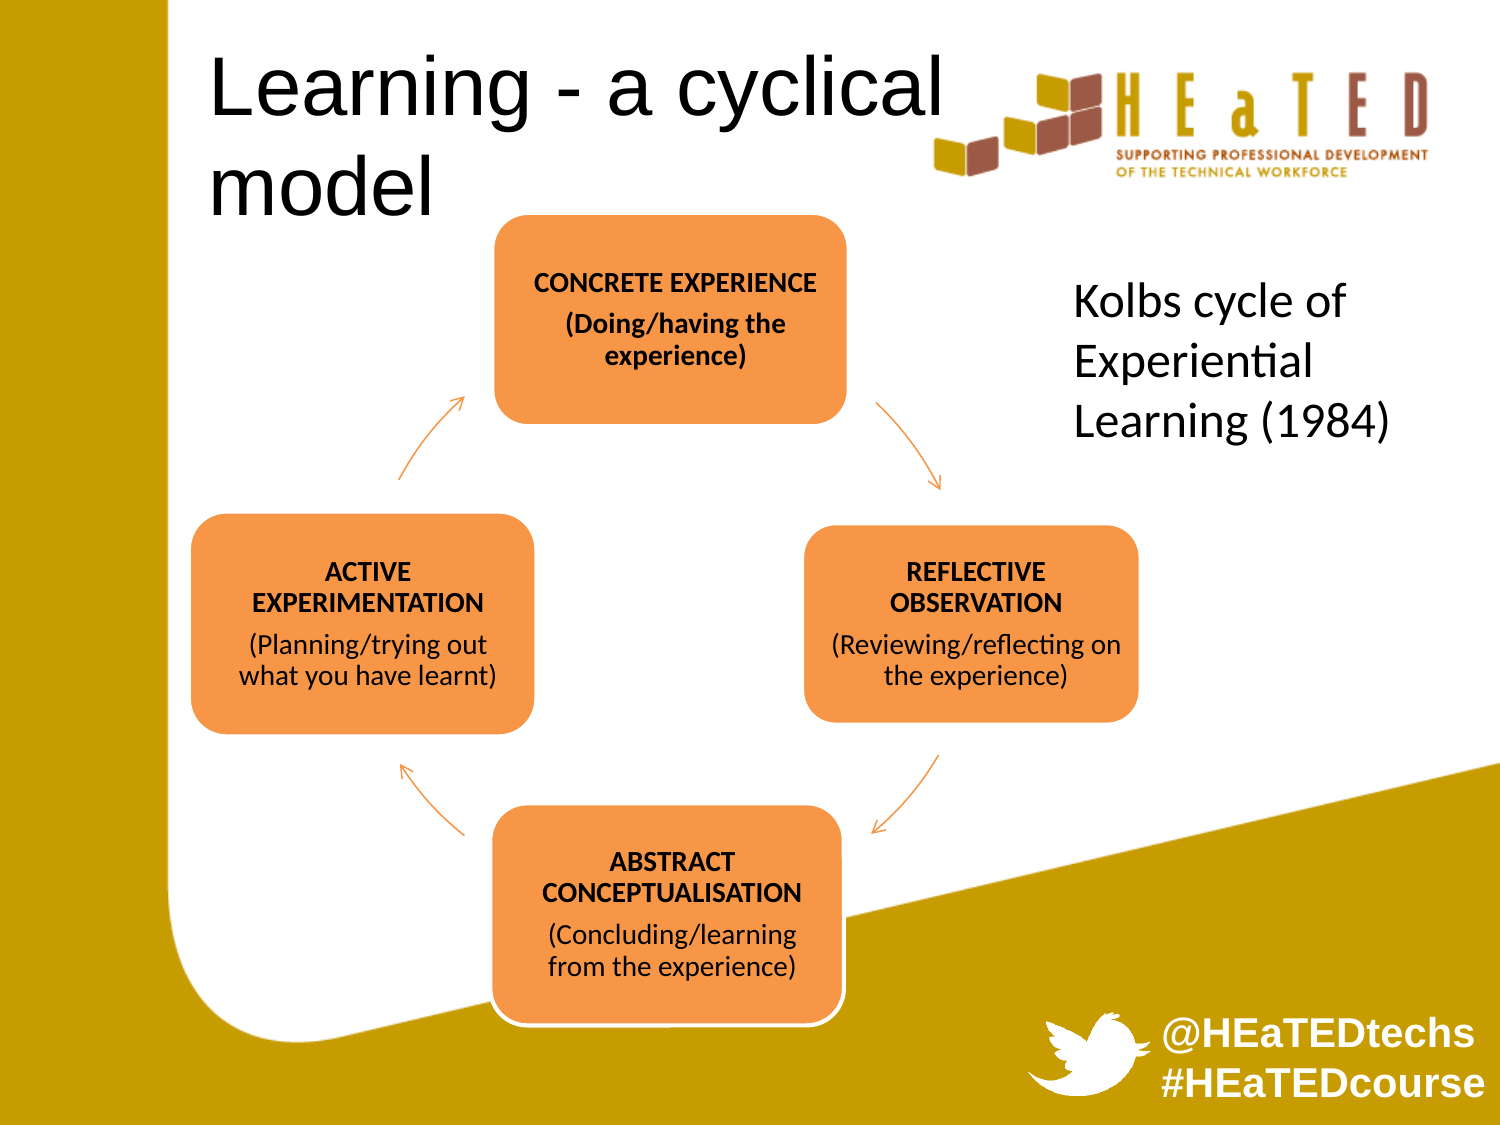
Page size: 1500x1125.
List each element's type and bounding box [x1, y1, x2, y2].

picture [0, 0, 1500, 1125]
list [37, 229, 1292, 1024]
